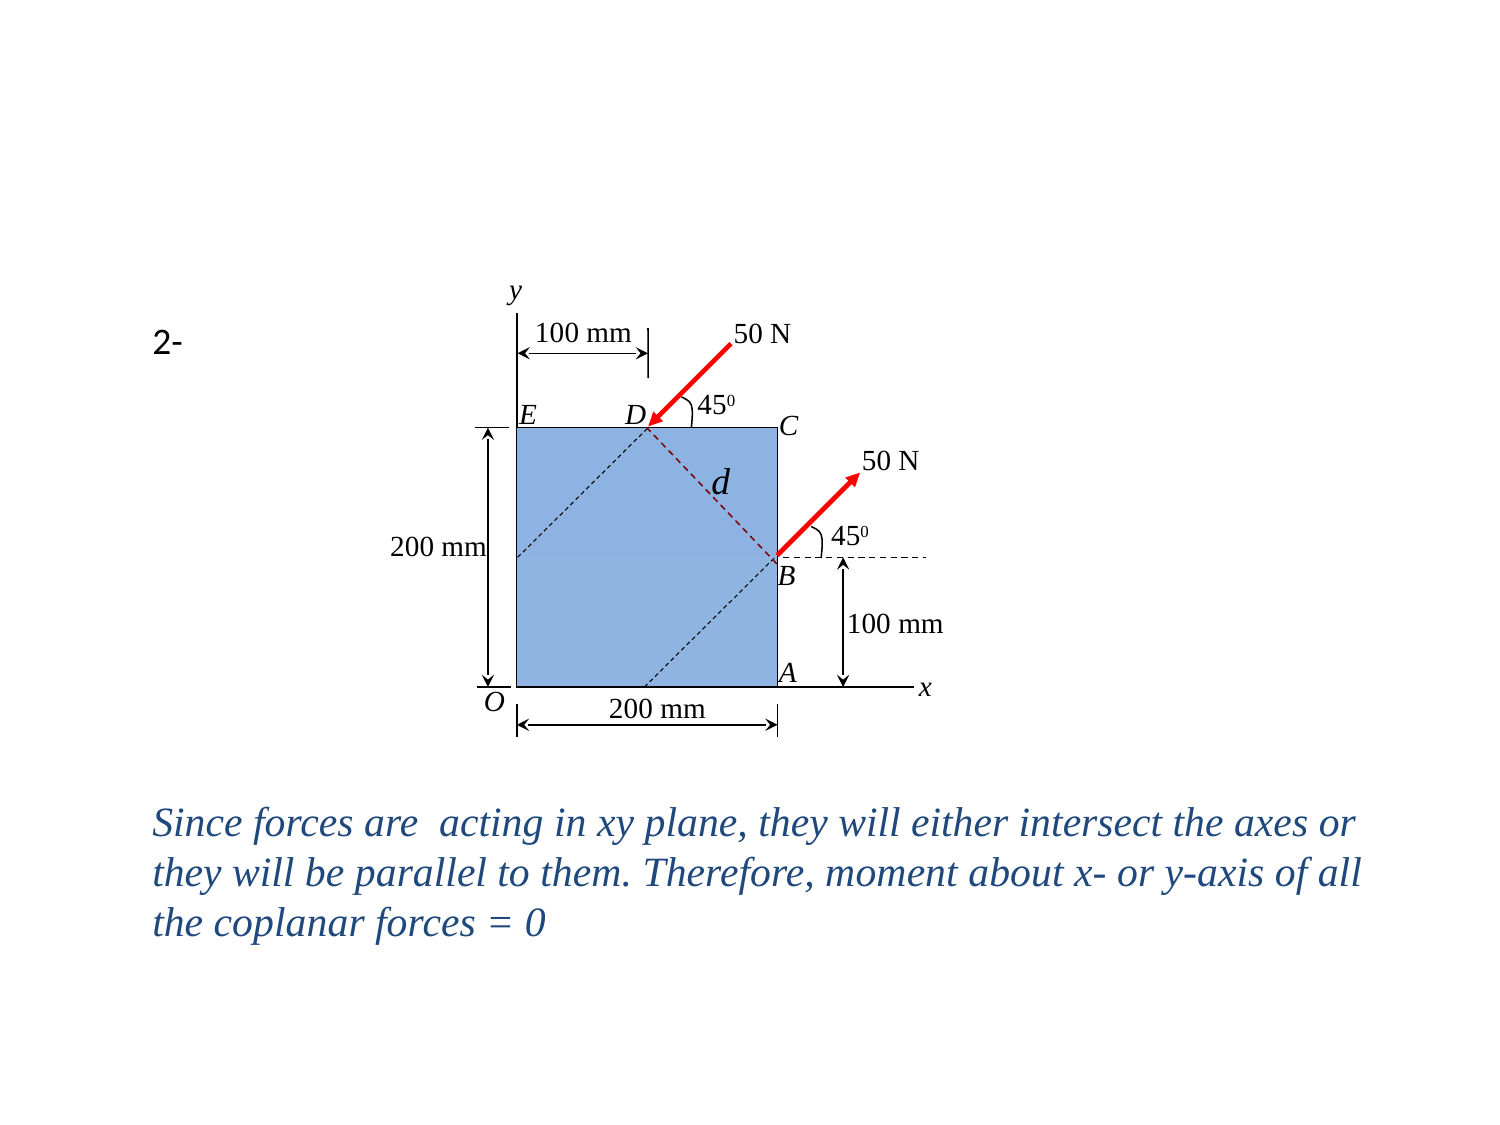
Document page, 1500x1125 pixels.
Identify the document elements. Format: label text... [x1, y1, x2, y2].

text_box 2- [137, 310, 198, 370]
text_box Since forces are acting in xy plane, they will either intersect the axes or they will be parallel to them. Therefore, moment about x- or y-axis of all the coplanar forces = 0 [137, 787, 1388, 953]
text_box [374, 262, 1002, 738]
